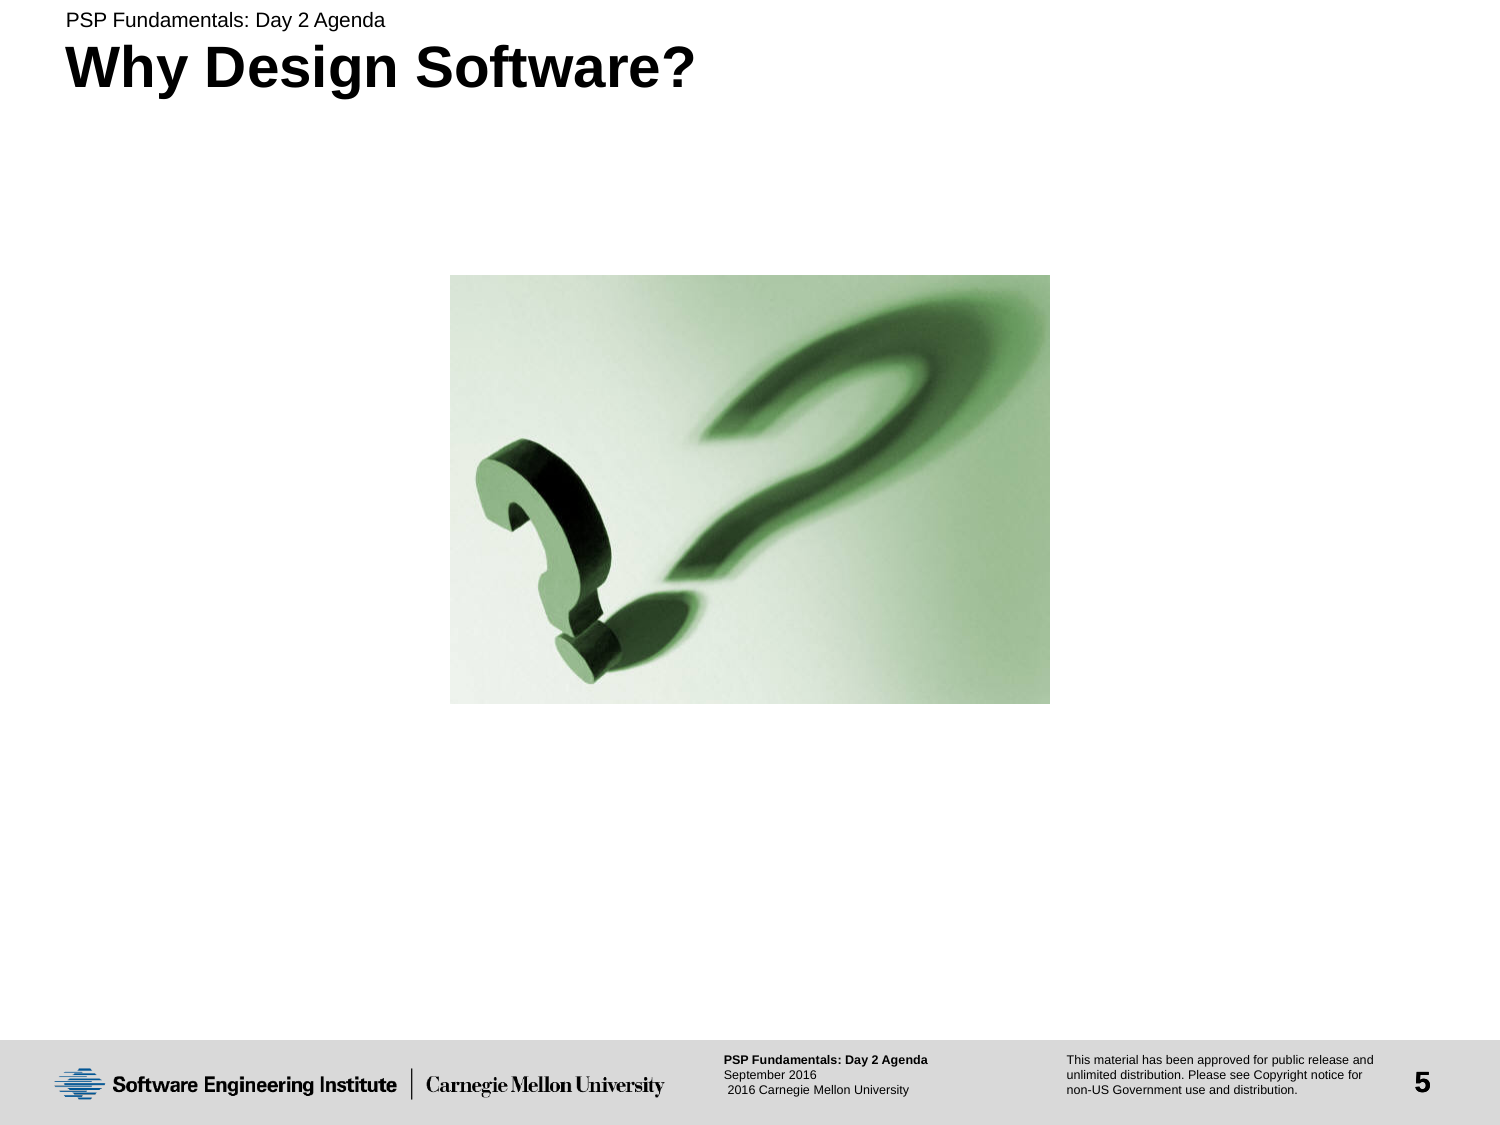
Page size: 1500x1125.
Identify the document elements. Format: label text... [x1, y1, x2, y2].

picture [449, 275, 1050, 704]
title Why Design Software? [65, 37, 1430, 148]
picture [46, 1061, 673, 1104]
